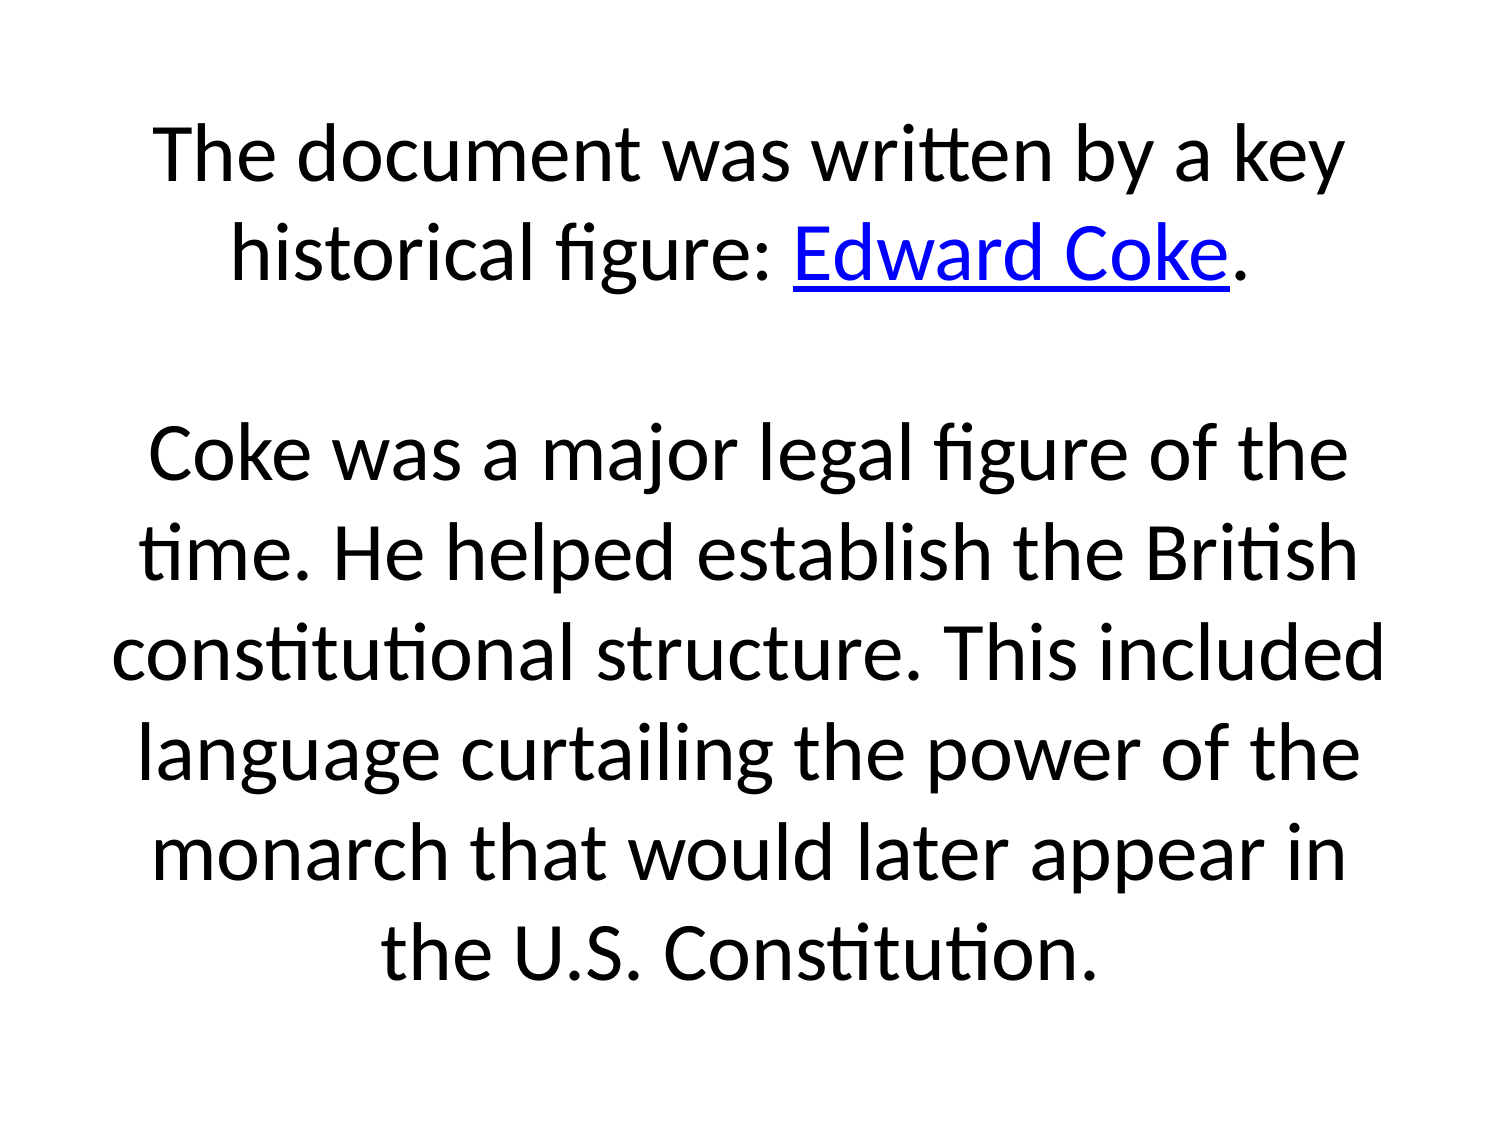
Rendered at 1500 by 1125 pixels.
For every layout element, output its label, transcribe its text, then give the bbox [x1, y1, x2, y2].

title The document was written by a key historical figure: Edward Coke. Coke was a major legal figure of the time. He helped establish the British constitutional structure. This included language curtailing the power of the monarch that would later appear in the U.S. Constitution. [74, 44, 1426, 1051]
